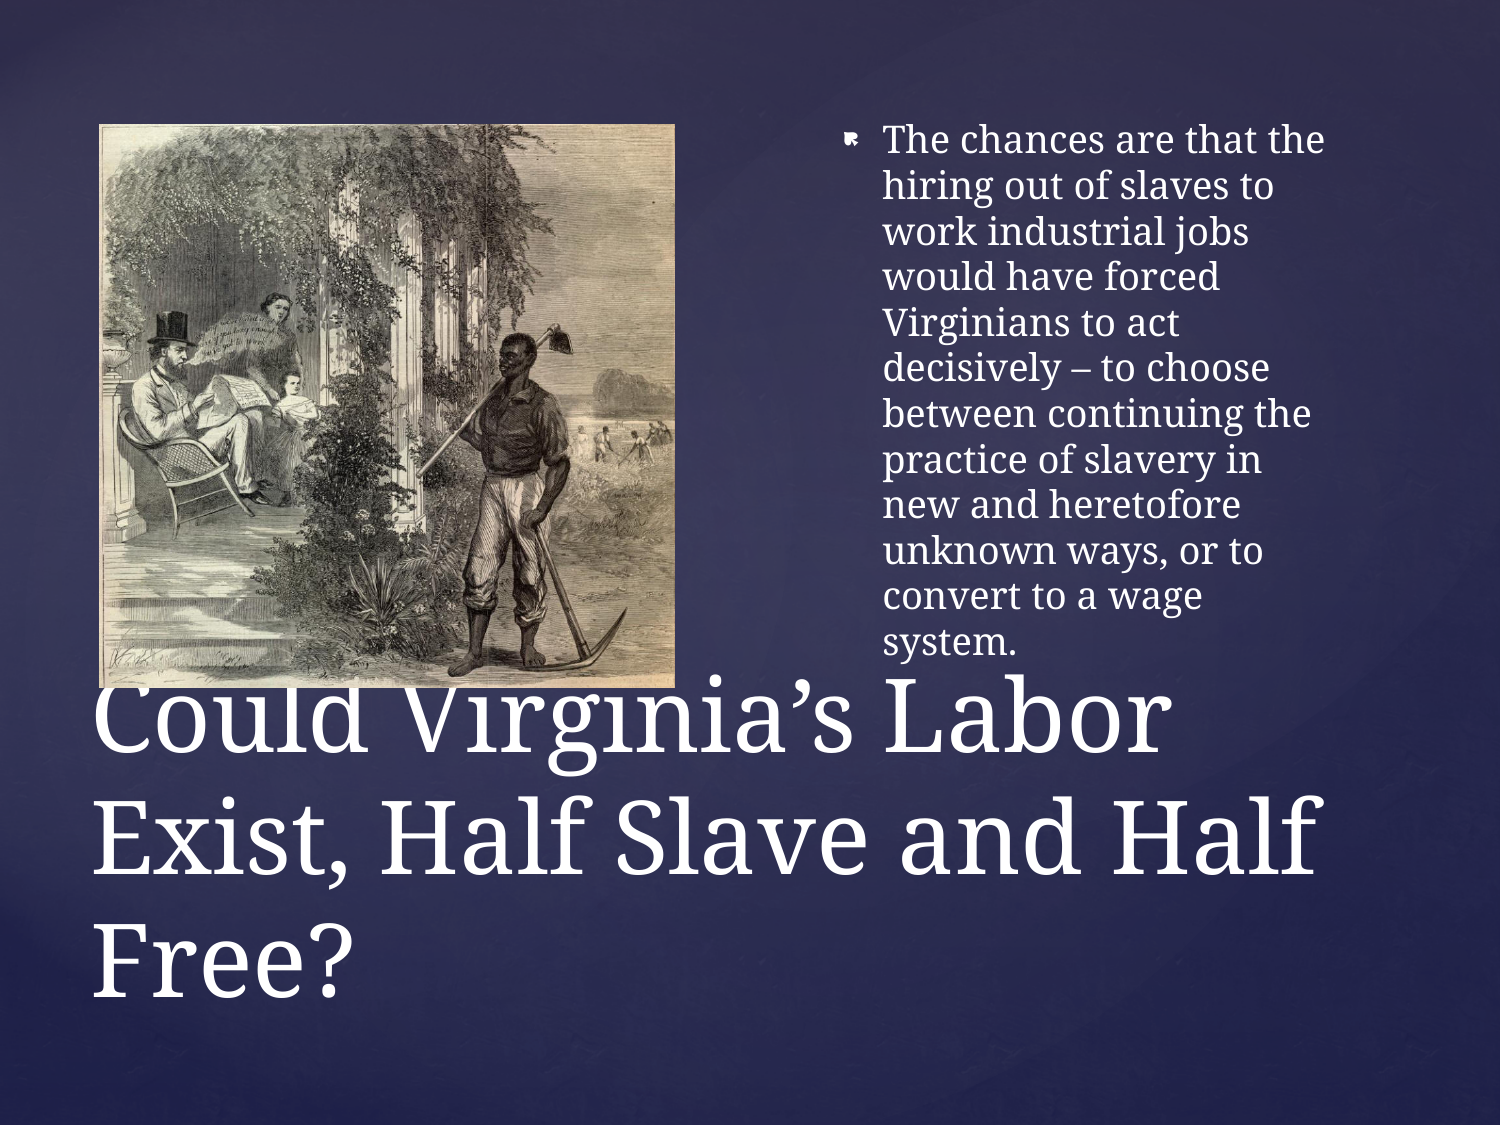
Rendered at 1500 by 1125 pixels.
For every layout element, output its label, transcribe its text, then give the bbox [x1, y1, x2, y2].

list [99, 124, 676, 689]
title Could Virginia’s Labor Exist, Half Slave and Half Free? [75, 875, 1463, 1025]
list The chances are that the hiring out of slaves to work industrial jobs would have forced Virginians to act decisively – to choose between continuing the practice of slavery in new and heretofore unknown ways, or to convert to a wage system. [825, 108, 1362, 671]
